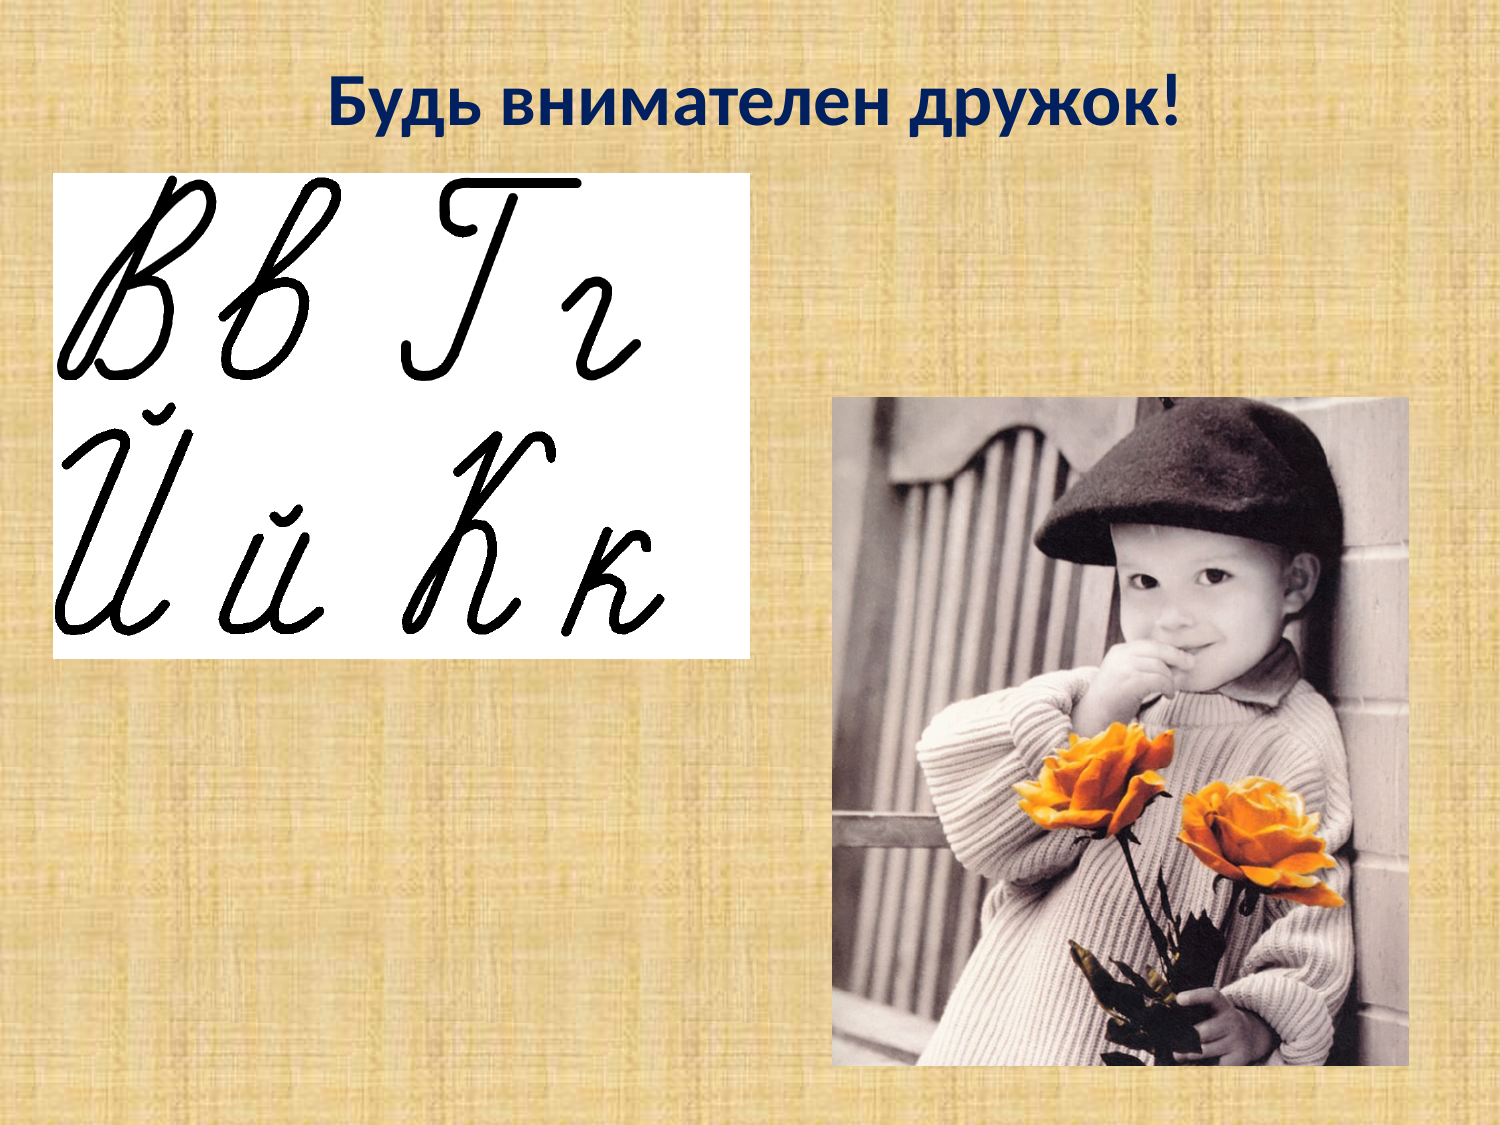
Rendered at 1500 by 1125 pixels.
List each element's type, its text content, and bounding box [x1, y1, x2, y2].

text_box Будь внимателен дружок! [313, 42, 1270, 148]
picture [0, 0, 1500, 1125]
